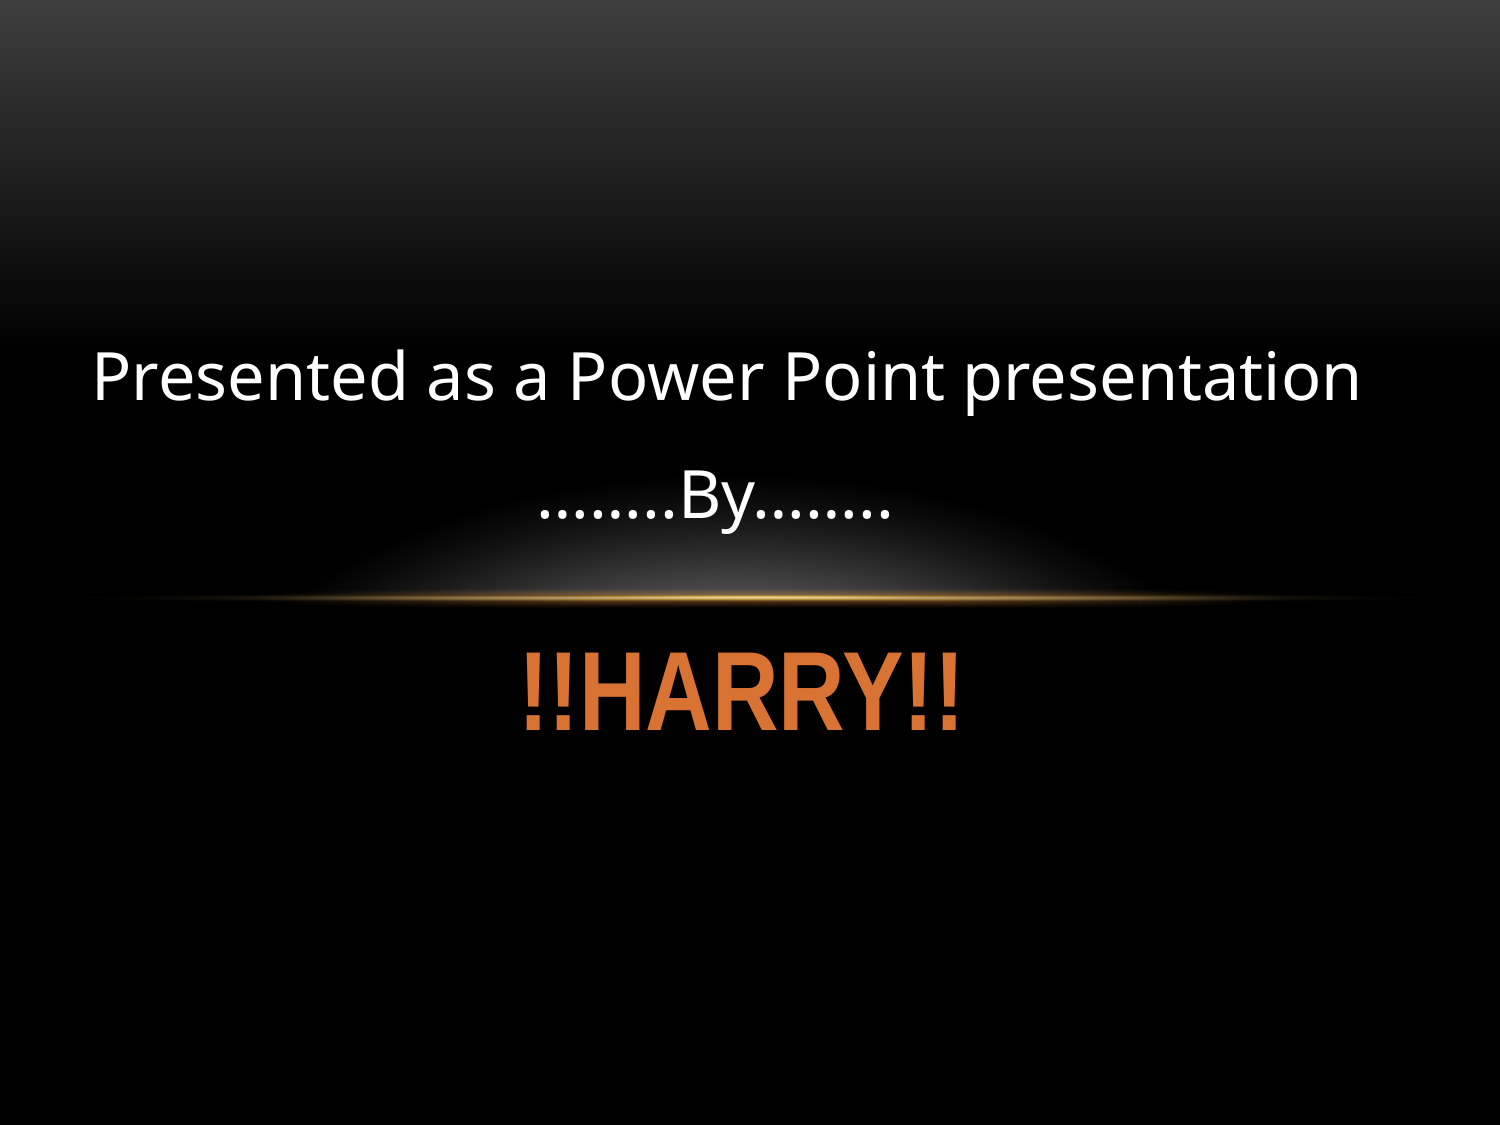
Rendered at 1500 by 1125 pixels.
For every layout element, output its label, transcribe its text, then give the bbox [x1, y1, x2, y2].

text_box ……..By…….. [438, 444, 994, 539]
text_box !!HARRY!! [490, 610, 994, 761]
text_box Presented as a Power Point presentation [76, 326, 1471, 421]
picture [0, 0, 1500, 750]
